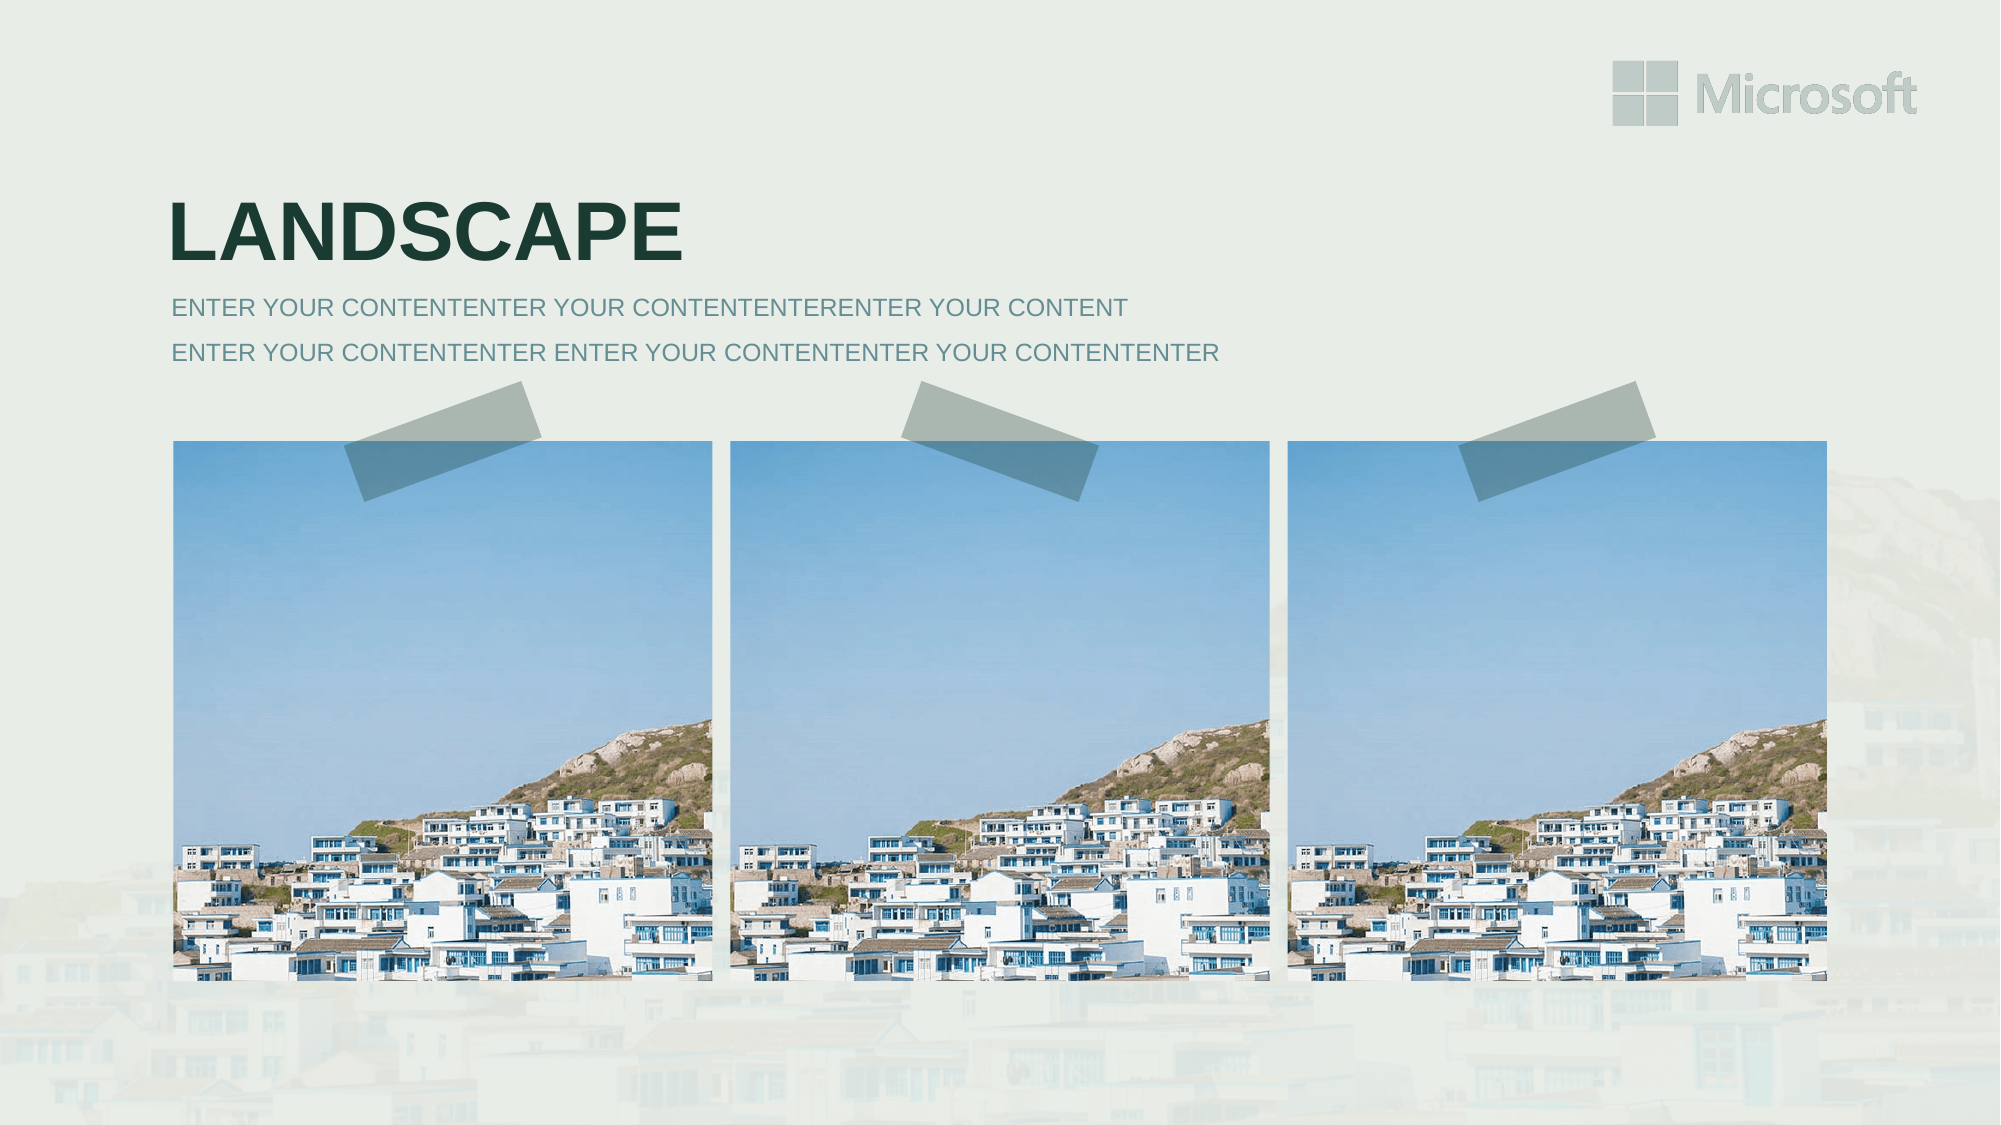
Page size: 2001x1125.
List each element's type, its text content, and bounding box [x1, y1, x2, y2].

text_box [353, 379, 544, 441]
text_box [899, 379, 1090, 441]
picture [730, 441, 1270, 981]
text_box [1468, 379, 1658, 441]
text_box ENTER YOUR CONTENTENTER YOUR CONTENTENTERENTER YOUR CONTENT ENTER YOUR CONTENTENTER ENTER YOUR CONTENTENTER YOUR CONTENTENTER [156, 268, 1300, 374]
picture [1287, 441, 1827, 981]
text_box LANDSCAPE [153, 169, 816, 284]
picture [173, 441, 713, 981]
picture [1548, 0, 1982, 191]
